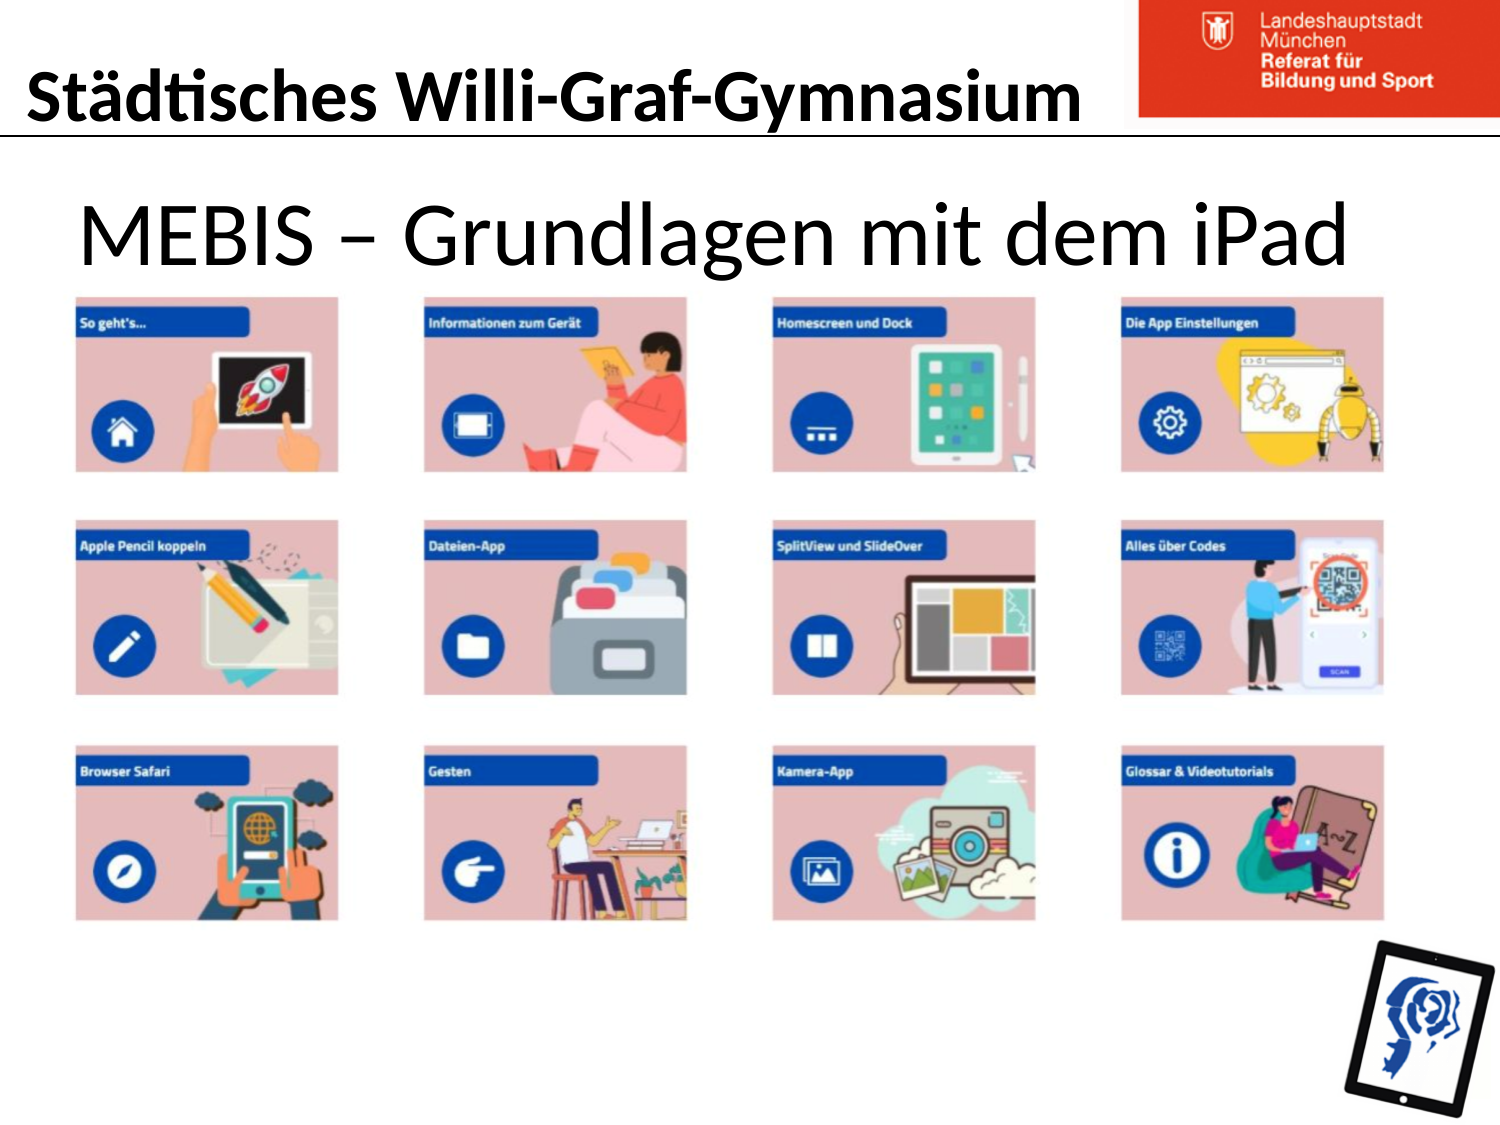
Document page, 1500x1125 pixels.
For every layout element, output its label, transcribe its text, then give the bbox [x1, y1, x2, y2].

picture [1124, 0, 1500, 129]
title MEBIS – Grundlagen mit dem iPad [62, 166, 1403, 288]
picture [1338, 934, 1500, 1124]
picture [62, 286, 1398, 933]
